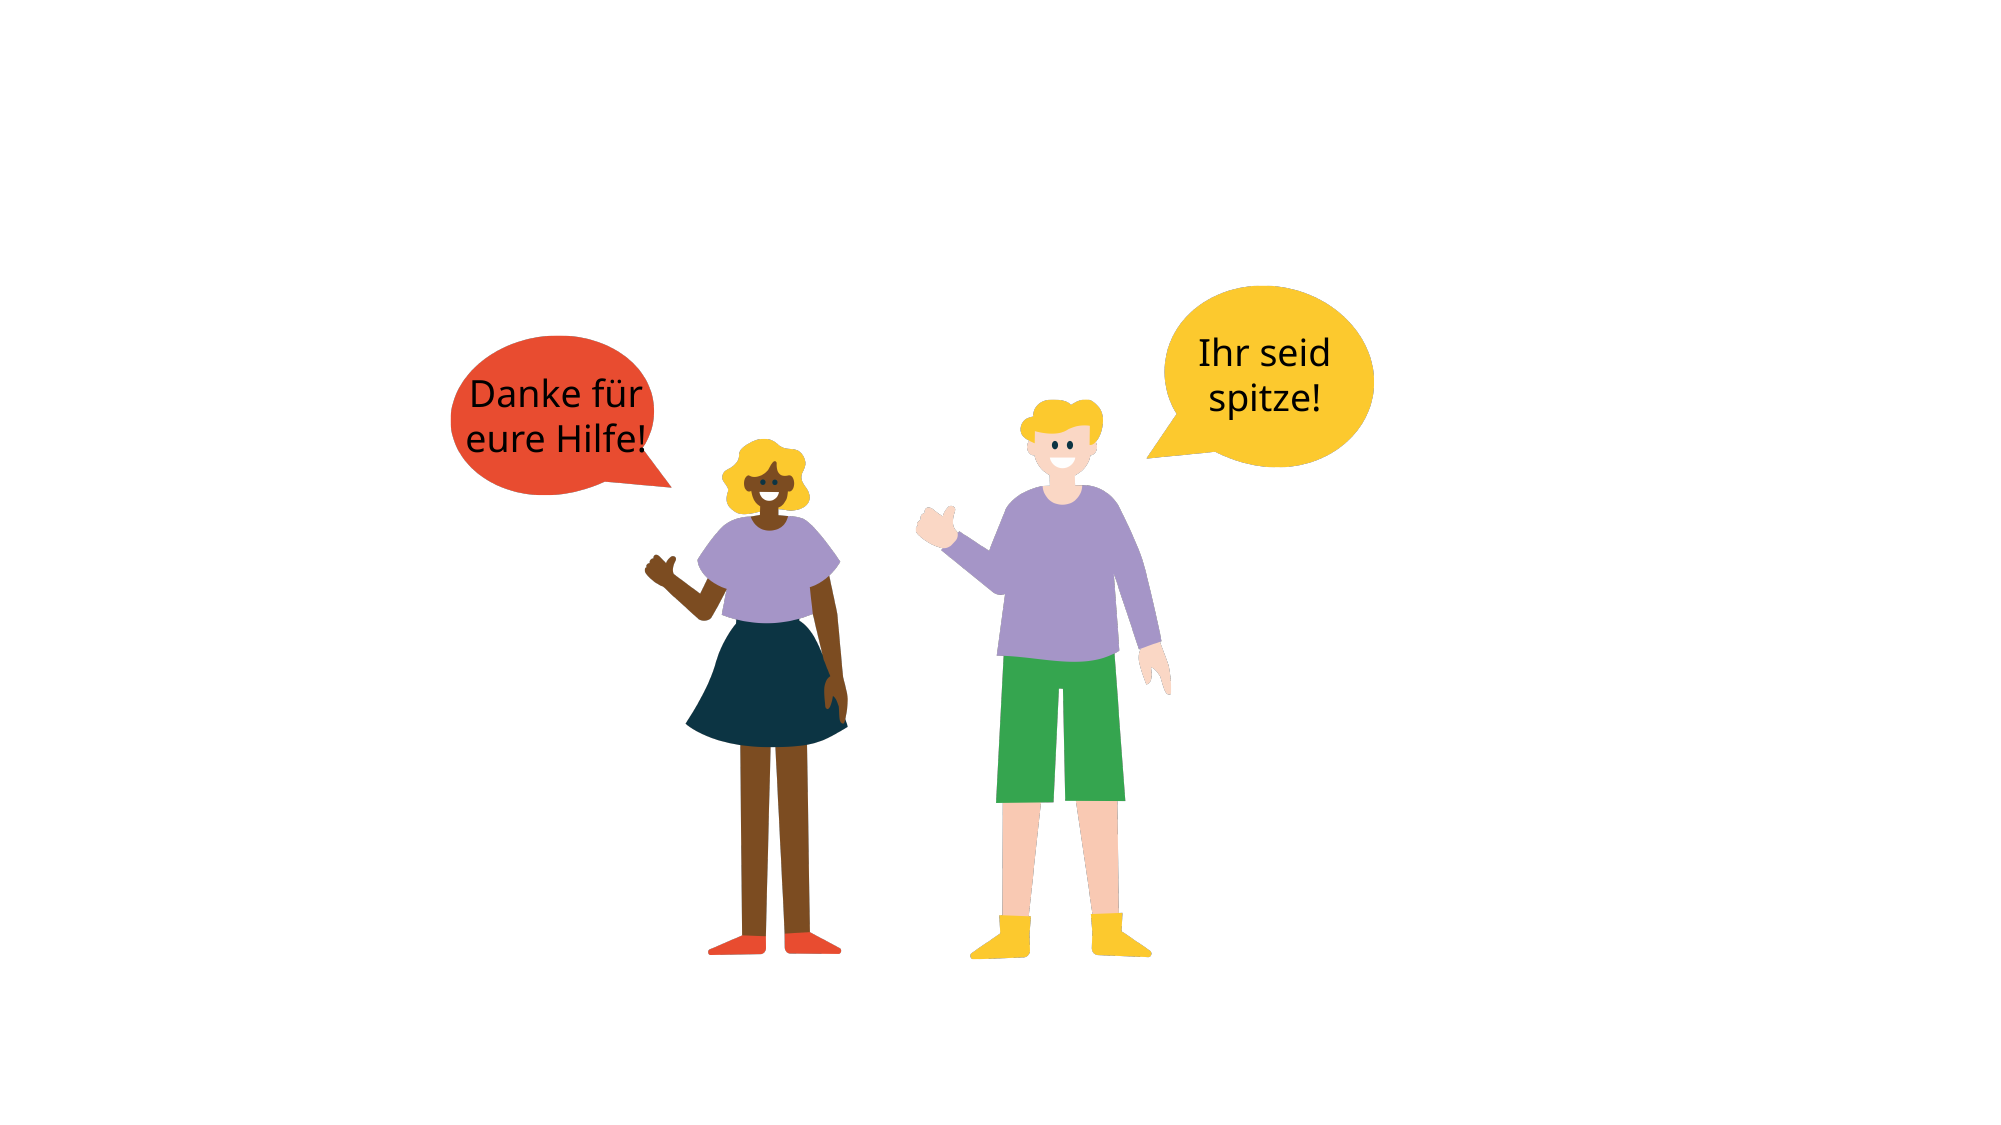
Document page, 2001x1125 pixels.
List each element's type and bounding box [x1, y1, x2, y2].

text_box [441, 277, 1380, 975]
